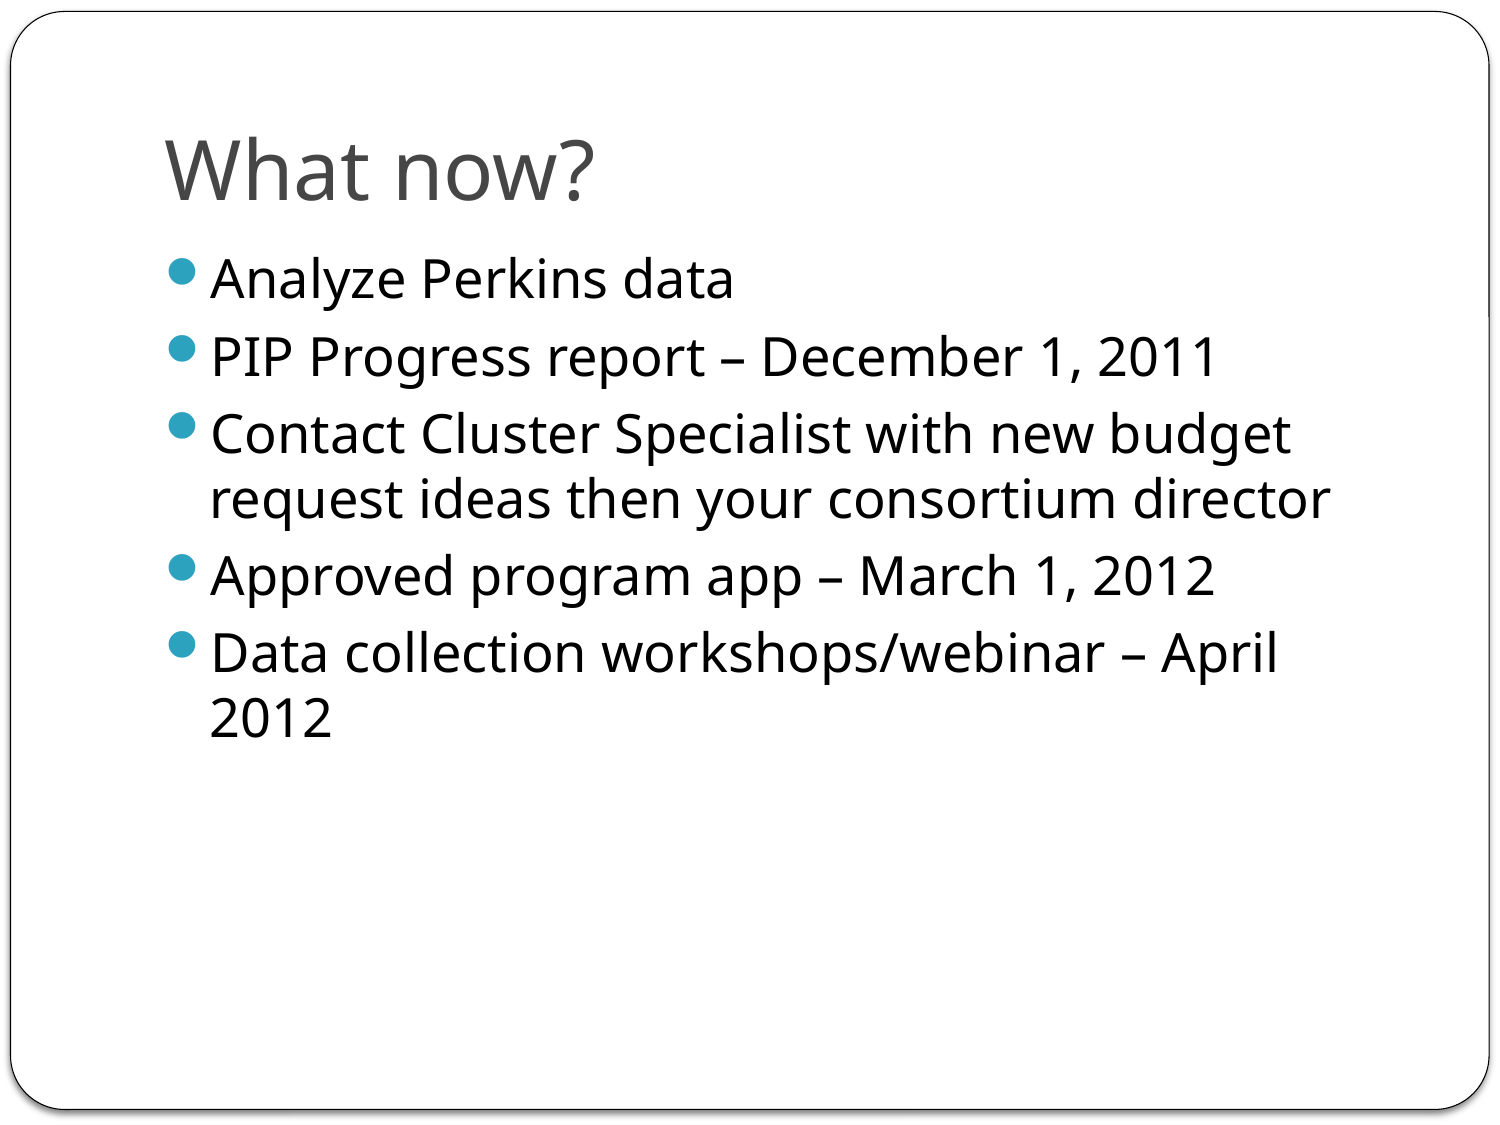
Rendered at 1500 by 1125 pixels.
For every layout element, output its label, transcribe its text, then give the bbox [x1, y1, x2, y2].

list Analyze Perkins data PIP Progress report – December 1, 2011 Contact Cluster Specialist with new budget request ideas then your consortium director Approved program app – March 1, 2012 Data collection workshops/webinar – April 2012 [150, 237, 1425, 988]
title What now? [150, 45, 1425, 233]
